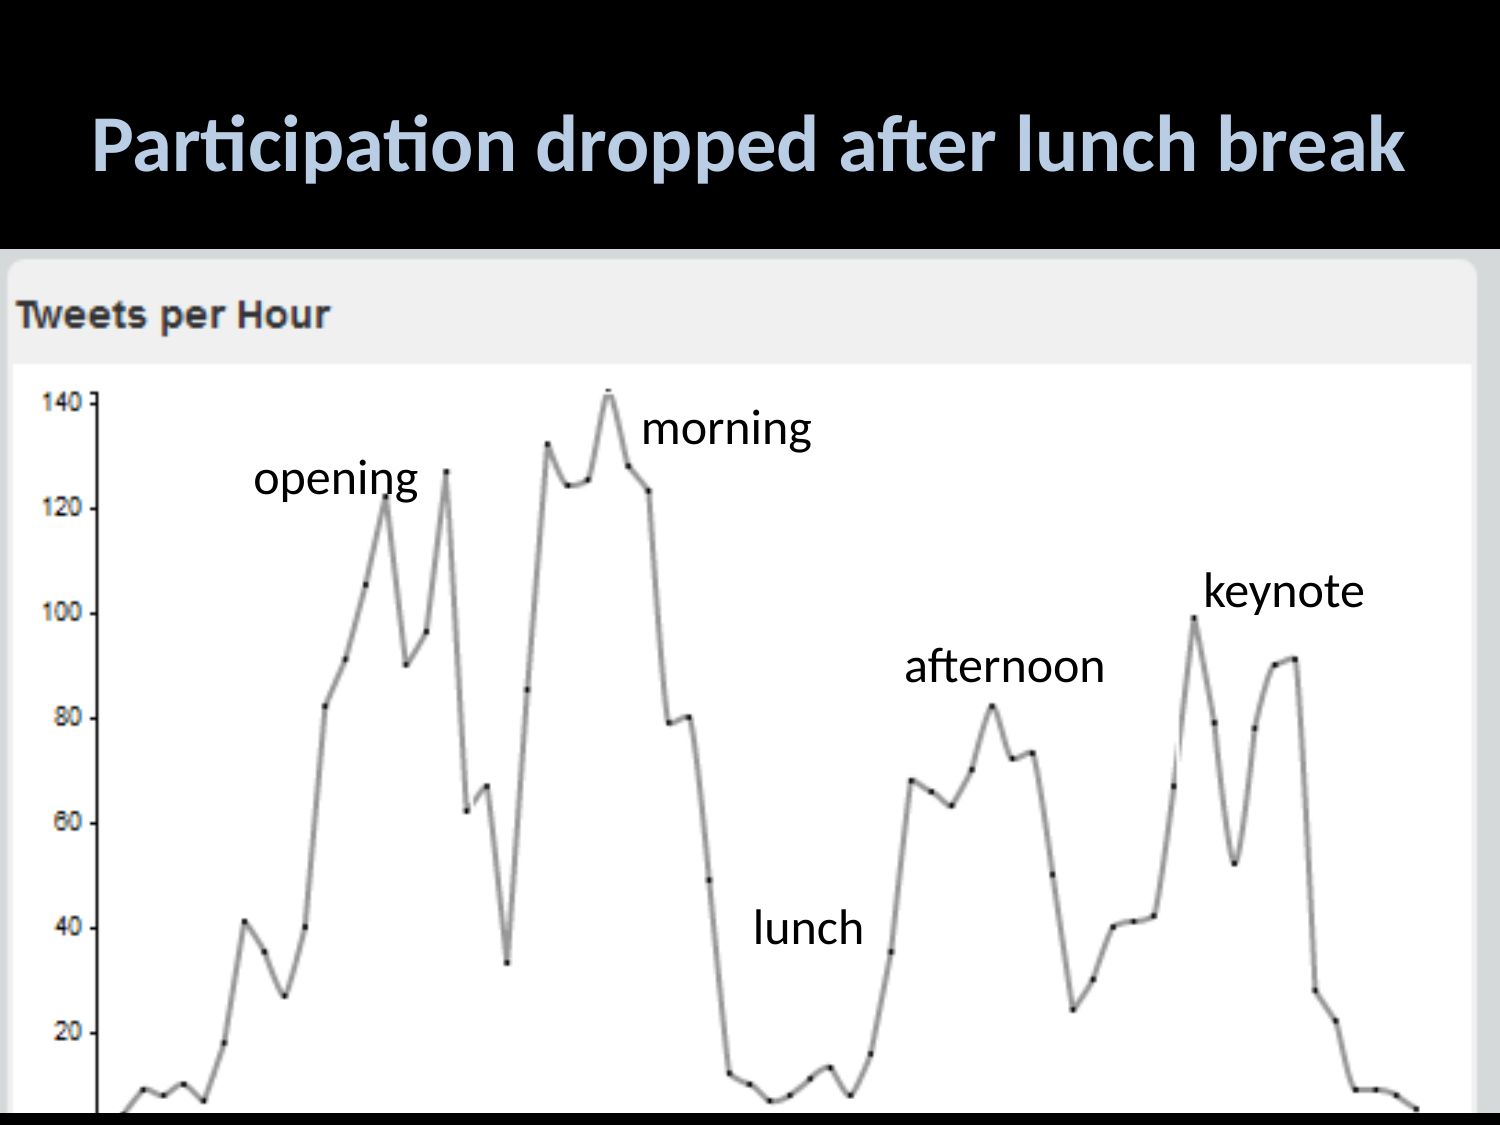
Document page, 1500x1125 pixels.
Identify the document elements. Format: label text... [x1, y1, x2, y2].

title Participation dropped after lunch break [0, 45, 1500, 233]
picture [0, 249, 1500, 1113]
